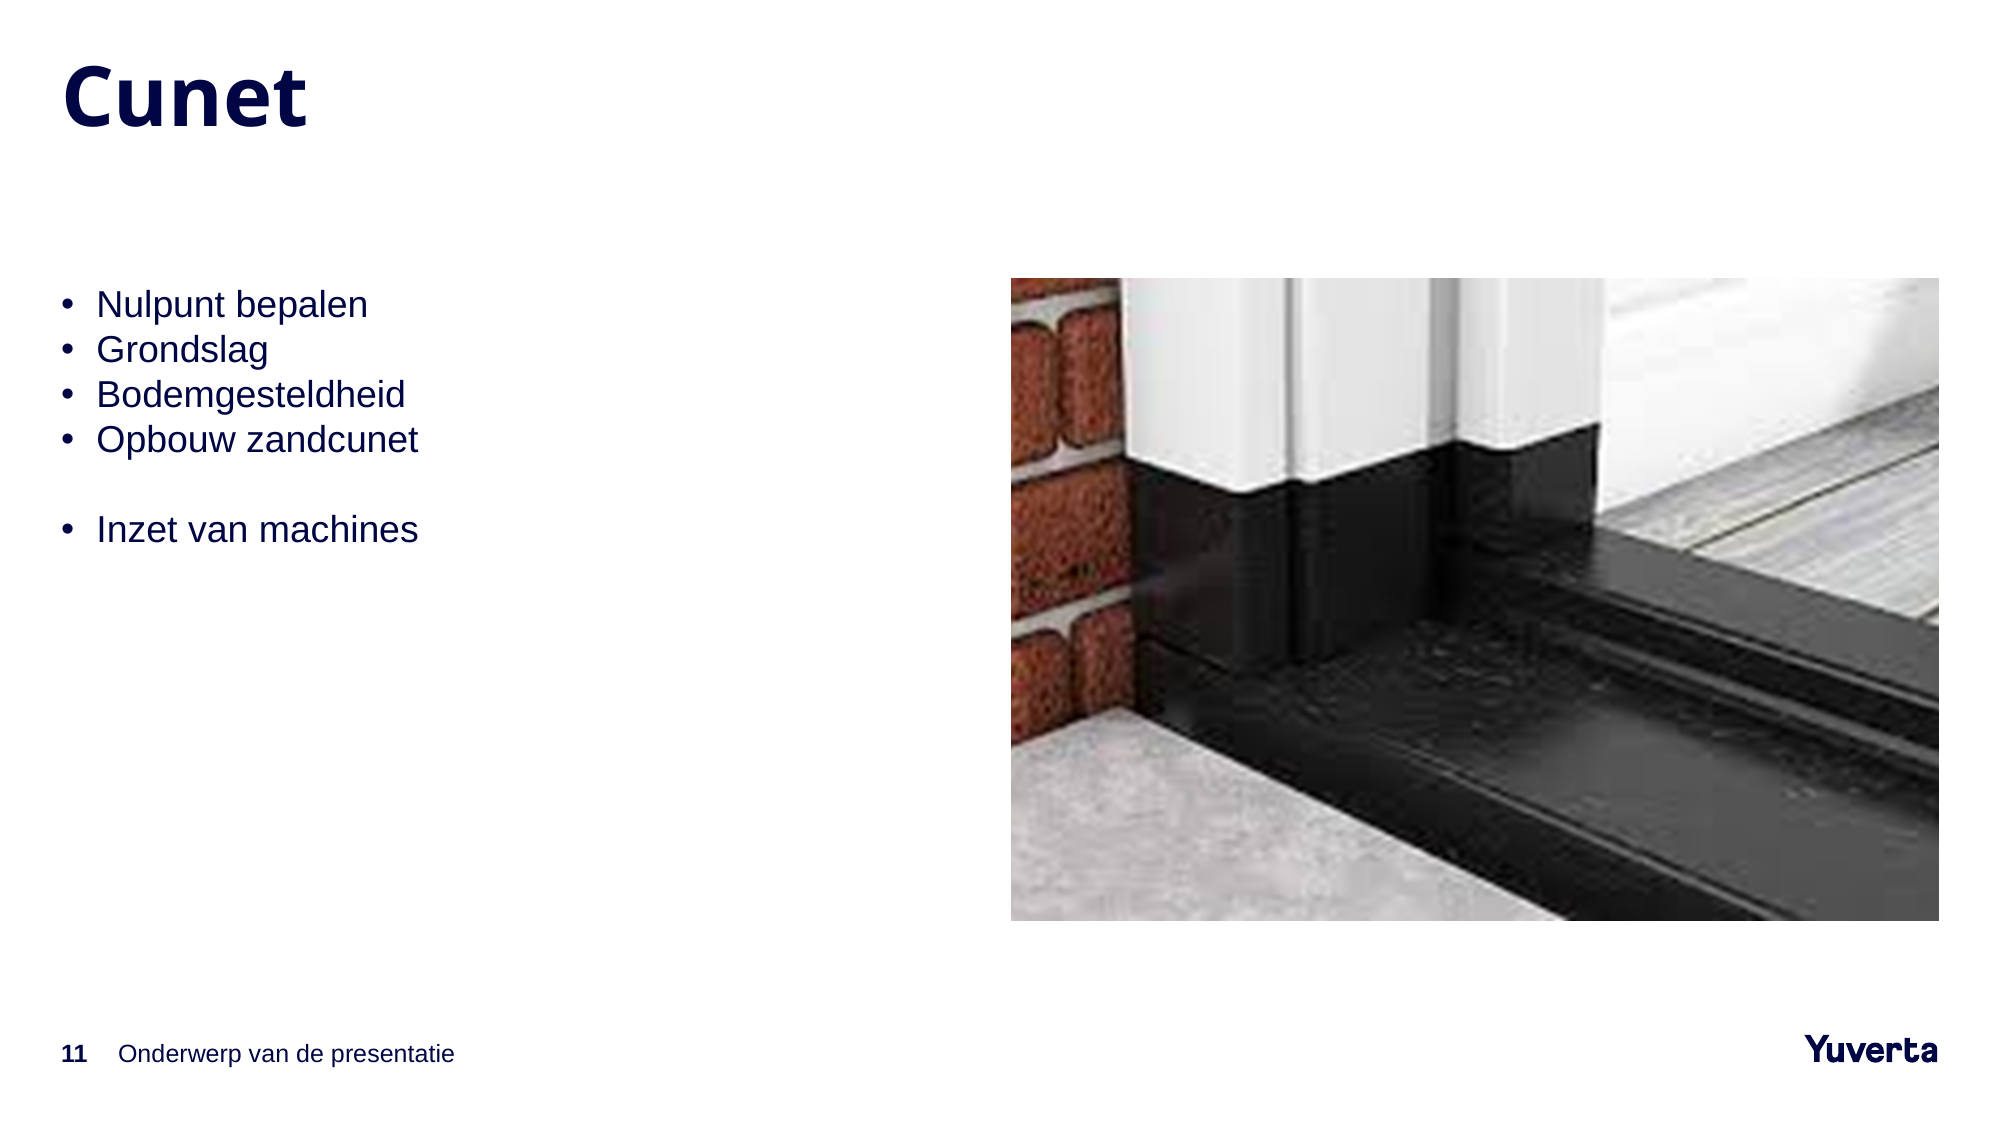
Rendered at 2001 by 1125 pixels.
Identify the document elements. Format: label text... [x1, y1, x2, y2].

footer Onderwerp van de presentatie [118, 1037, 987, 1073]
list Nulpunt bepalen Grondslag Bodemgesteldheid Opbouw zandcunet Inzet van machines [60, 280, 987, 1006]
title Cunet [60, 48, 1938, 239]
slide_number 11 [60, 1037, 113, 1073]
picture [1011, 278, 1939, 921]
